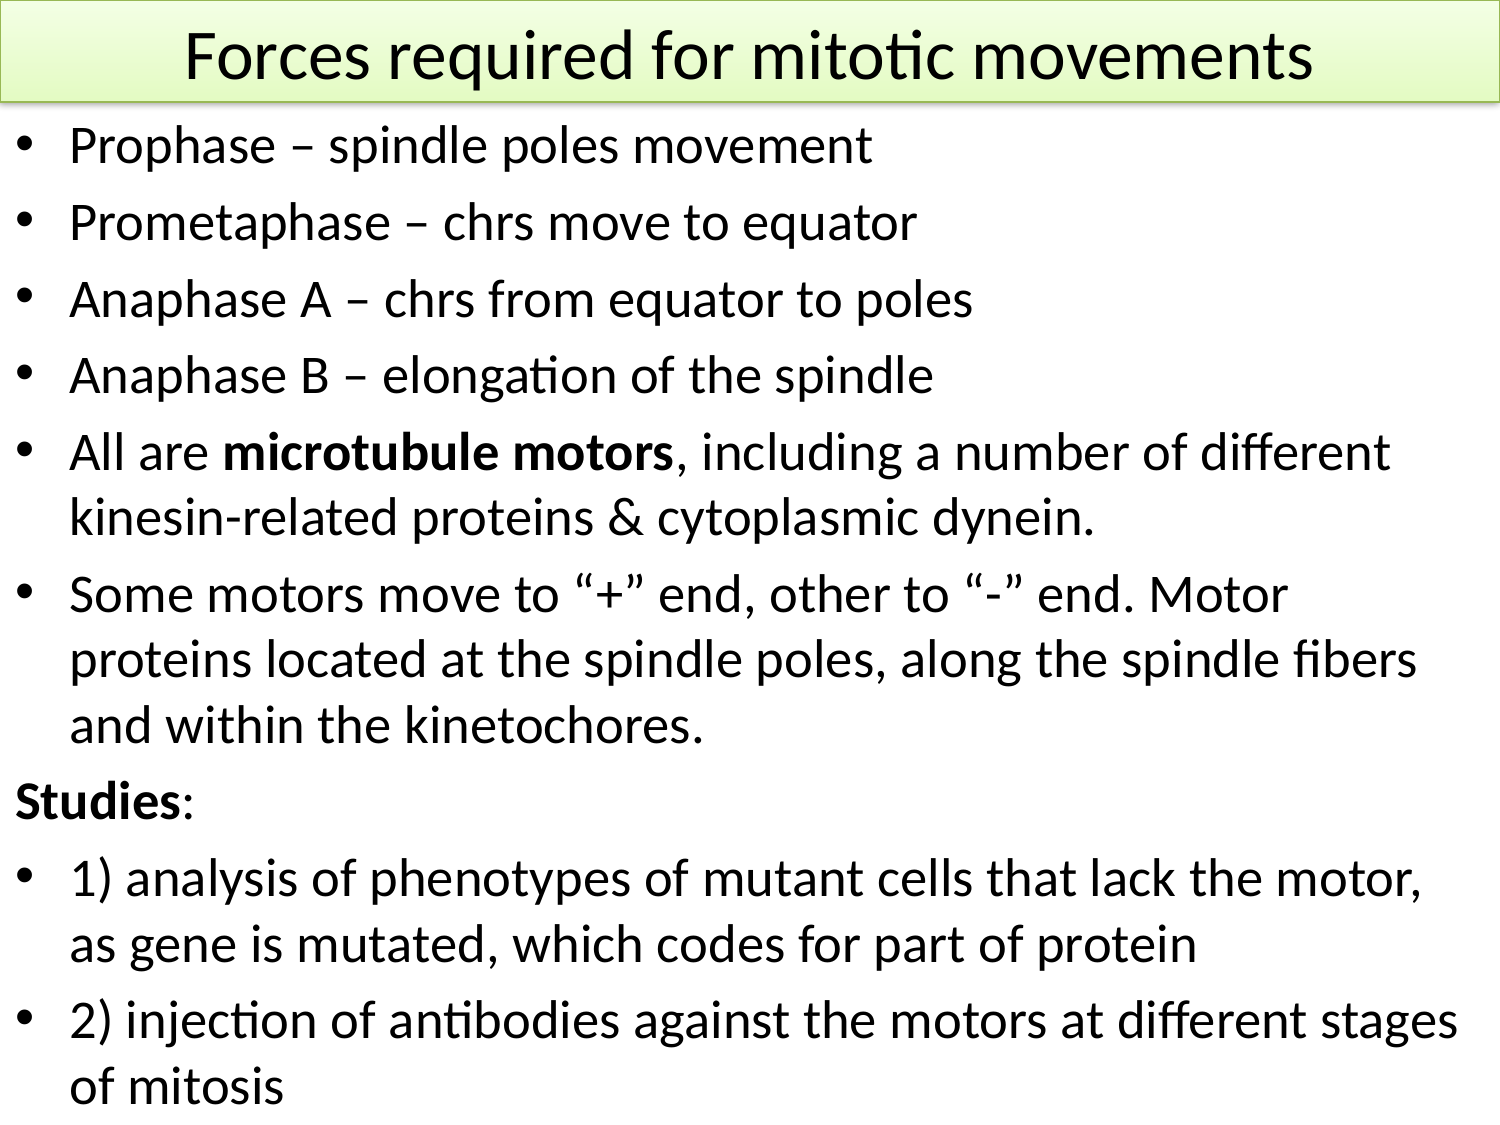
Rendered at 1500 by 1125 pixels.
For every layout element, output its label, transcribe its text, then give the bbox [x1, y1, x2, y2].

list Prophase – spindle poles movement Prometaphase – chrs move to equator Anaphase A – chrs from equator to poles Anaphase B – elongation of the spindle All are microtubule motors, including a number of different kinesin-related proteins & cytoplasmic dynein. Some motors move to “+” end, other to “-” end. Motor proteins located at the spindle poles, along the spindle fibers and within the kinetochores. Studies: 1) analysis of phenotypes of mutant cells that lack the motor, as gene is mutated, which codes for part of protein 2) injection of antibodies against the motors at different stages of mitosis [0, 101, 1500, 1125]
title Forces required for mitotic movements [0, 0, 1500, 101]
